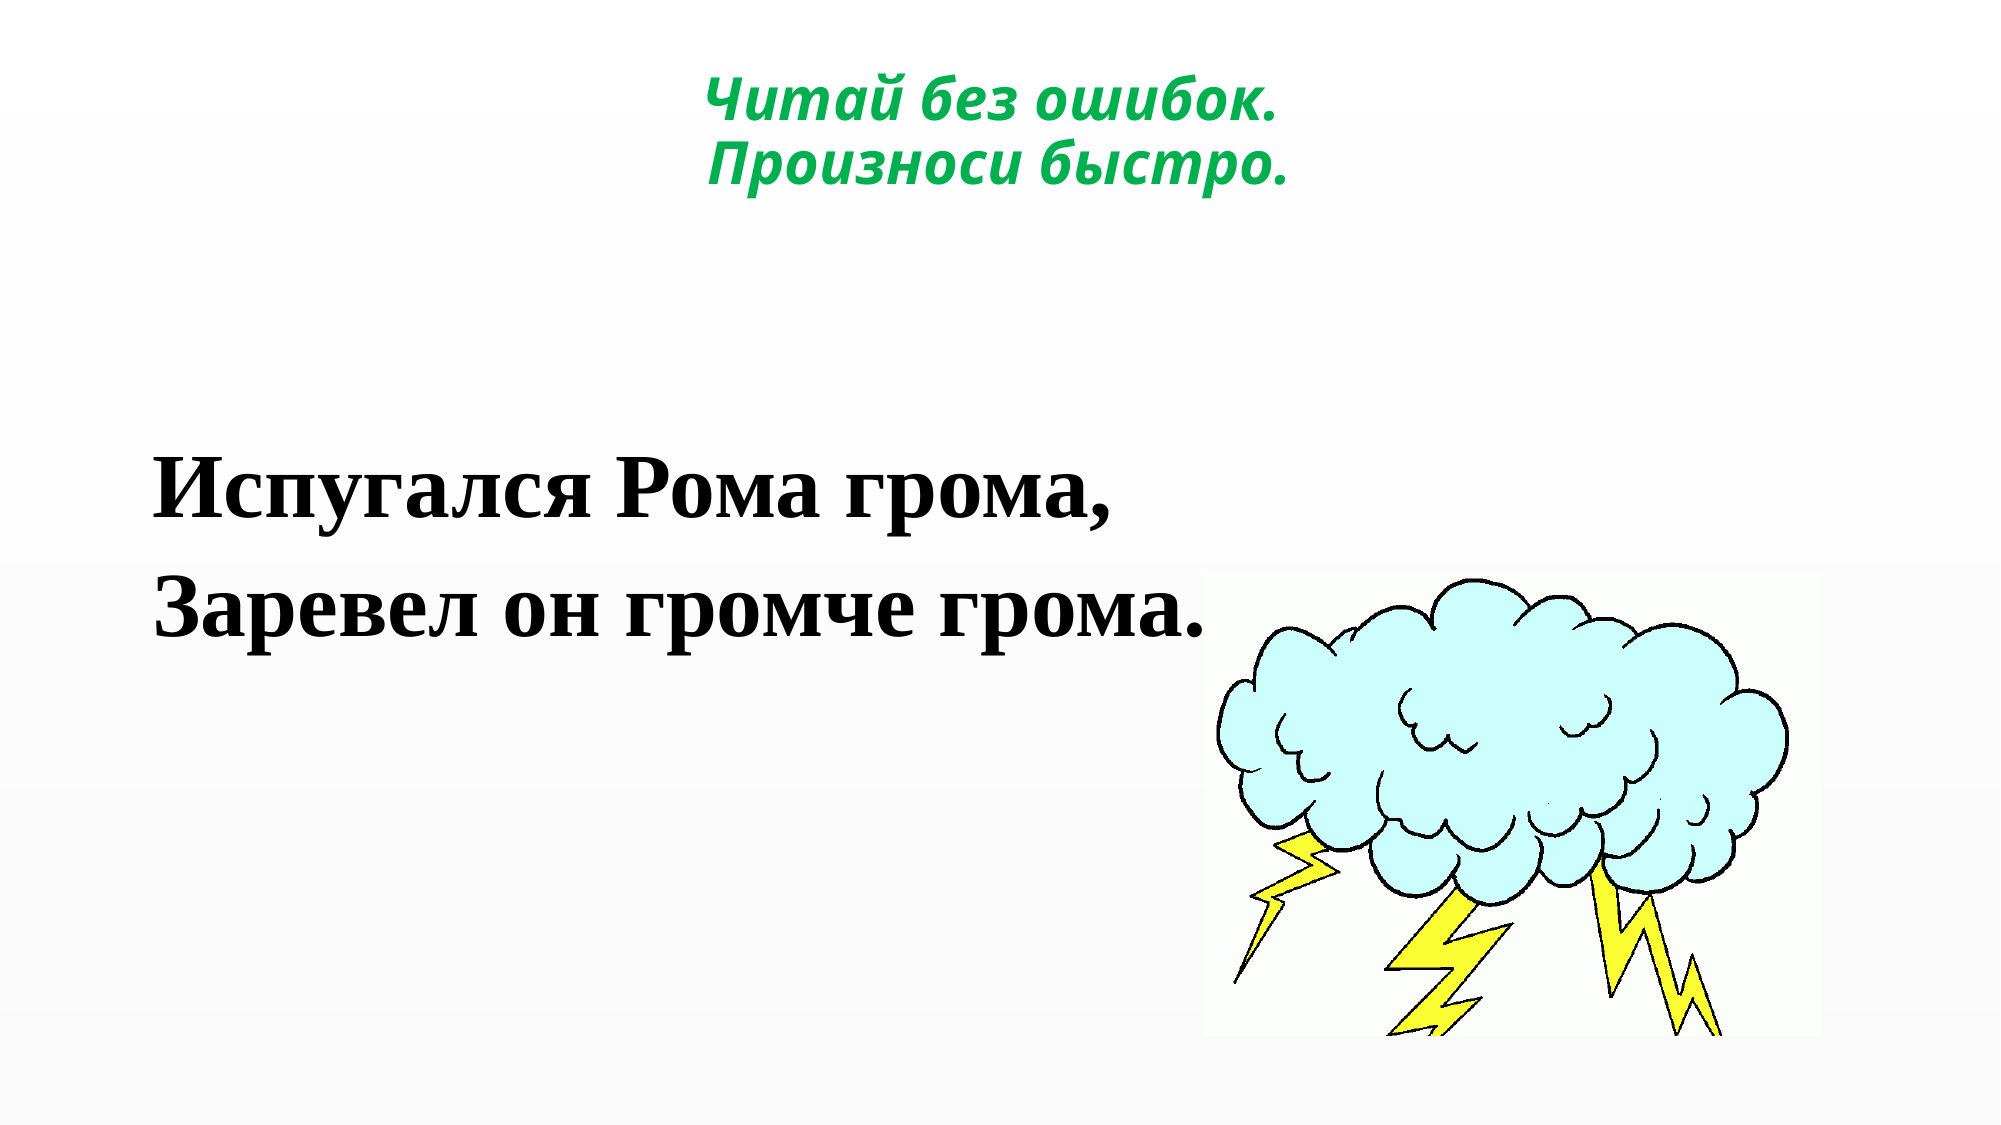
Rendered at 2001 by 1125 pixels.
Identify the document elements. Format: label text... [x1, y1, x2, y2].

title Читай без ошибок. Произноси быстро. [137, 59, 1863, 278]
list Испугался Рома грома, Заревел он громче грома. [137, 299, 1863, 1014]
picture [1204, 572, 1822, 1036]
